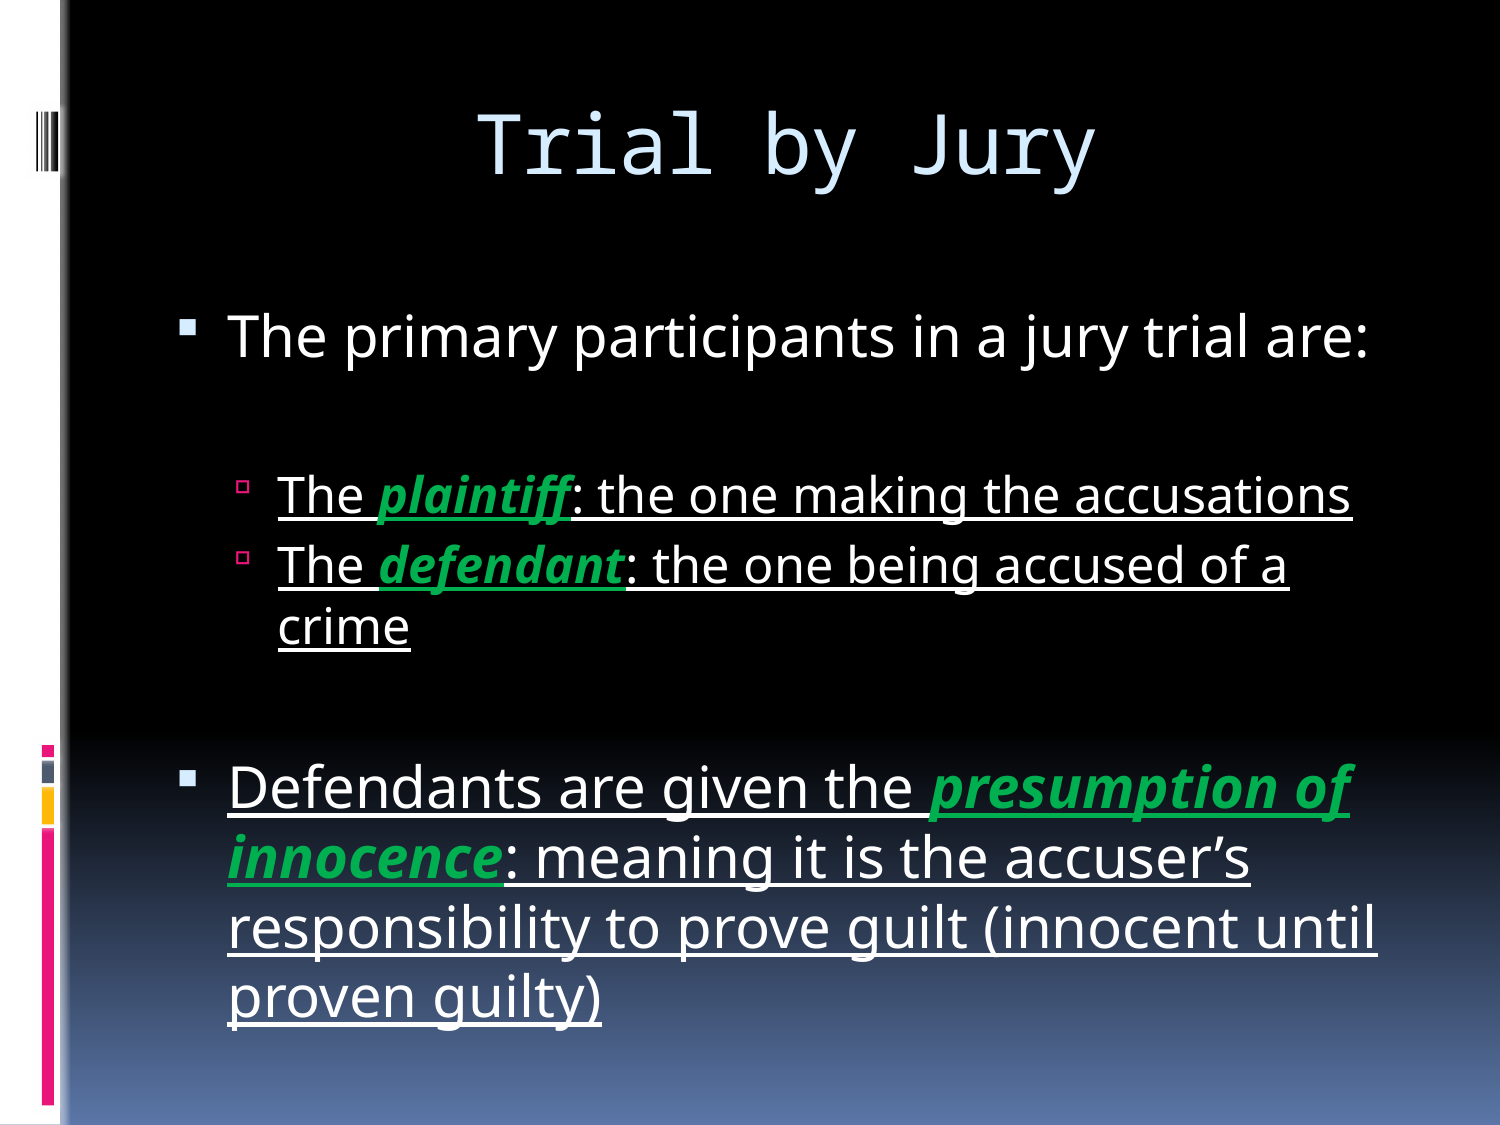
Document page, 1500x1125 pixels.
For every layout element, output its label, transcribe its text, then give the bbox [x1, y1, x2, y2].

list The primary participants in a jury trial are: The plaintiff: the one making the accusations The defendant: the one being accused of a crime Defendants are given the presumption of innocence: meaning it is the accuser’s responsibility to prove guilt (innocent until proven guilty) [150, 292, 1425, 1043]
title Trial by Jury [150, 83, 1425, 234]
